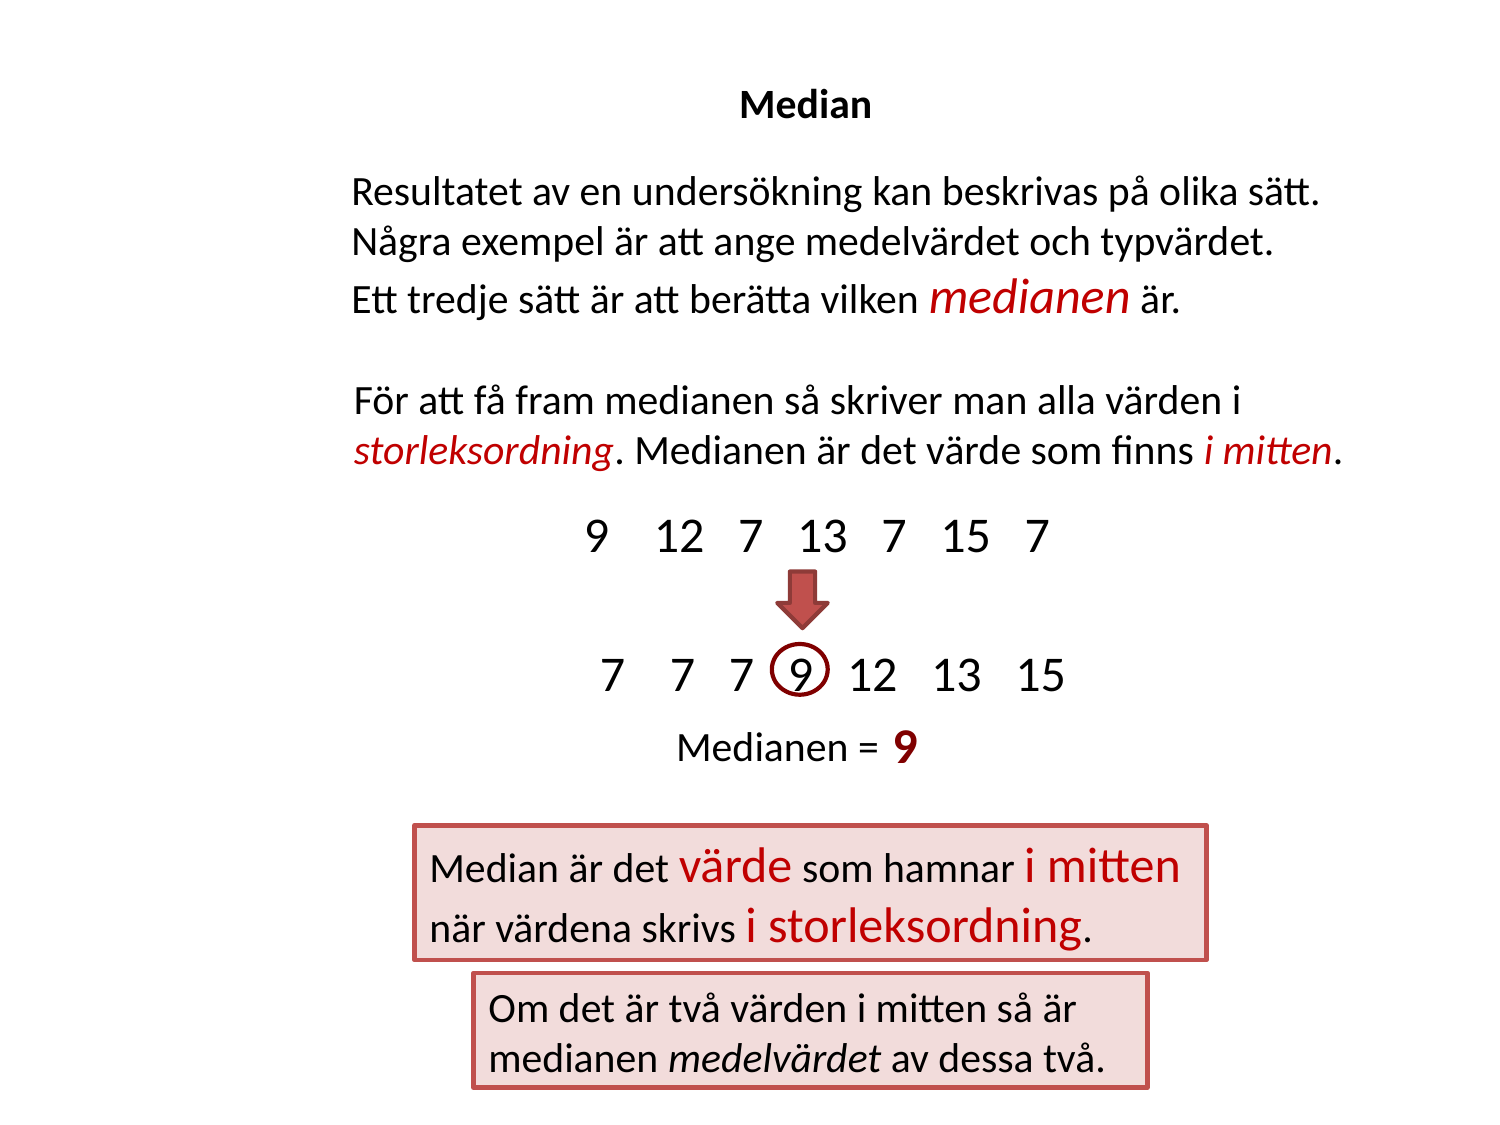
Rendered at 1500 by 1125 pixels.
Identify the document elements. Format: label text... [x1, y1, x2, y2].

text_box 7 7 7 9 12 13 15 [585, 633, 1103, 709]
text_box [775, 569, 830, 631]
text_box Om det är två värden i mitten så är medianen medelvärdet av dessa två. [471, 971, 1149, 1090]
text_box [661, 705, 977, 830]
text_box Median [724, 69, 964, 135]
text_box Median är det värde som hamnar i mitten när värdena skrivs i storleksordning. [412, 823, 1208, 962]
text_box [769, 641, 830, 697]
text_box 9 12 7 13 7 15 7 [569, 494, 1087, 570]
text_box Resultatet av en undersökning kan beskrivas på olika sätt. Några exempel är att ange medelvärdet och typvärdet. Ett tredje sätt är att berätta vilken medianen är. [336, 156, 1357, 332]
text_box För att få fram medianen så skriver man alla värden i storleksordning. Medianen är det värde som finns i mitten. [339, 365, 1471, 480]
